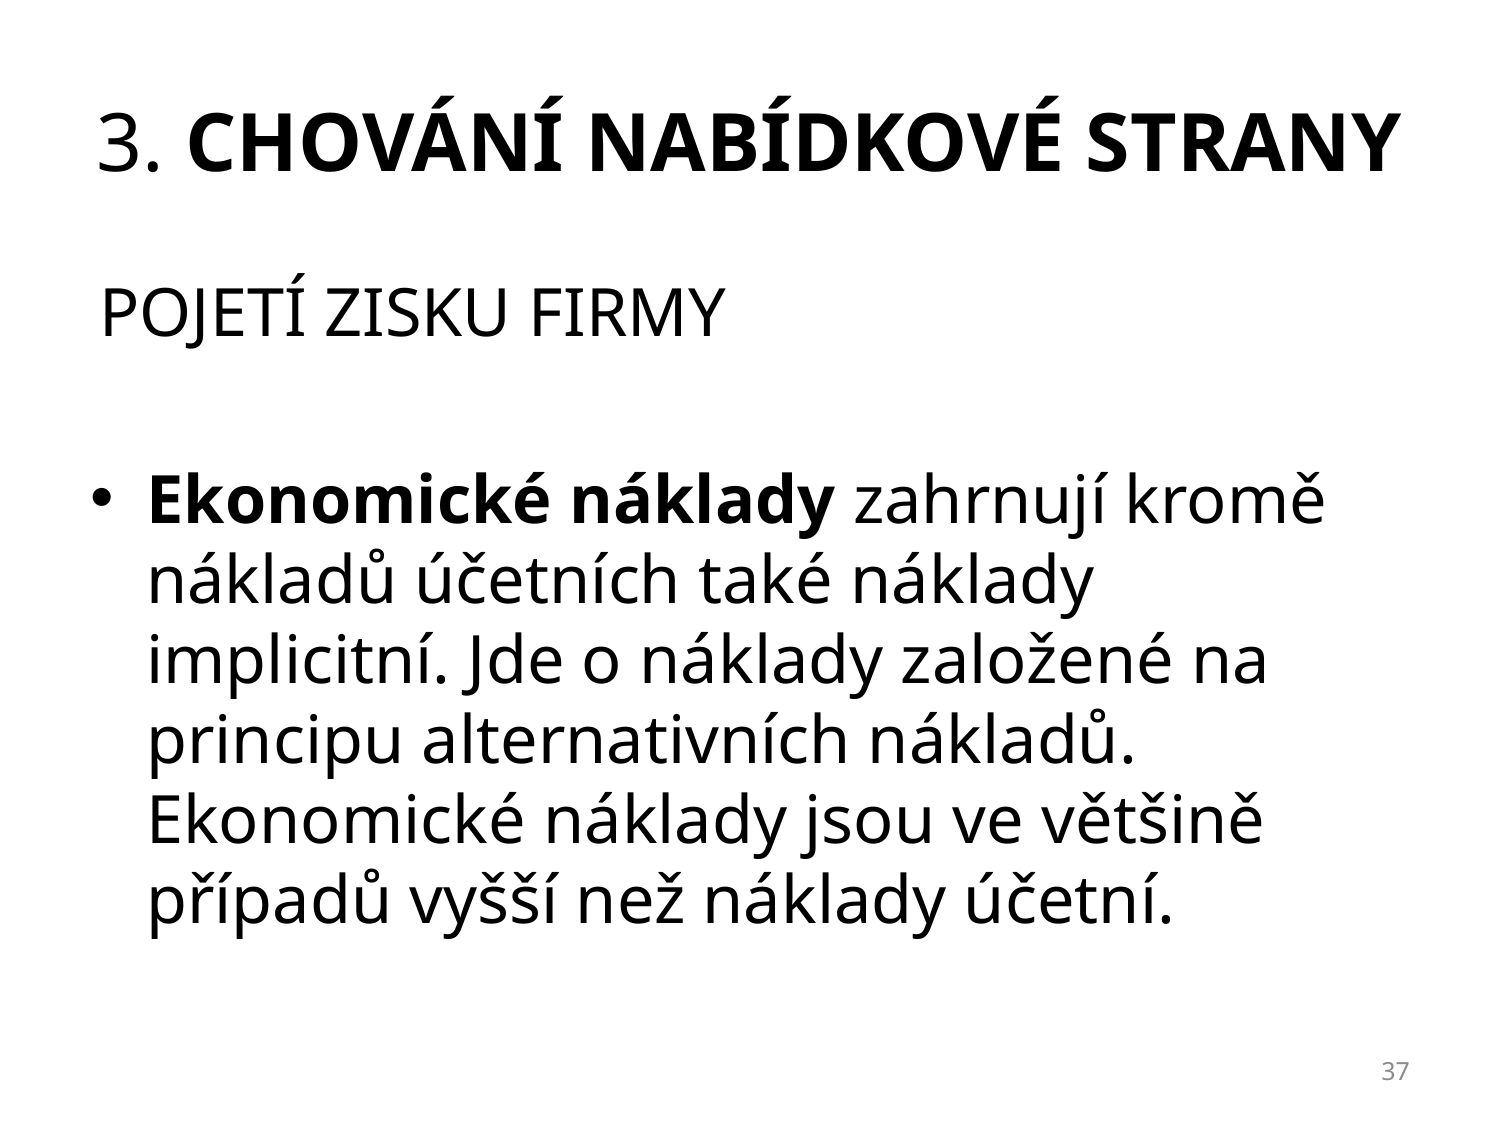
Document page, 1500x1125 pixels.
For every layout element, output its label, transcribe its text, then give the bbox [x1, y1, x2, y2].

list POJETÍ ZISKU FIRMY Ekonomické náklady zahrnují kromě nákladů účetních také náklady implicitní. Jde o náklady založené na principu alternativních nákladů. Ekonomické náklady jsou ve většině případů vyšší než náklady účetní. [75, 262, 1425, 1005]
title 3. chování NABÍDKOVÉ strany [75, 45, 1425, 233]
slide_number 37 [1074, 1042, 1425, 1103]
